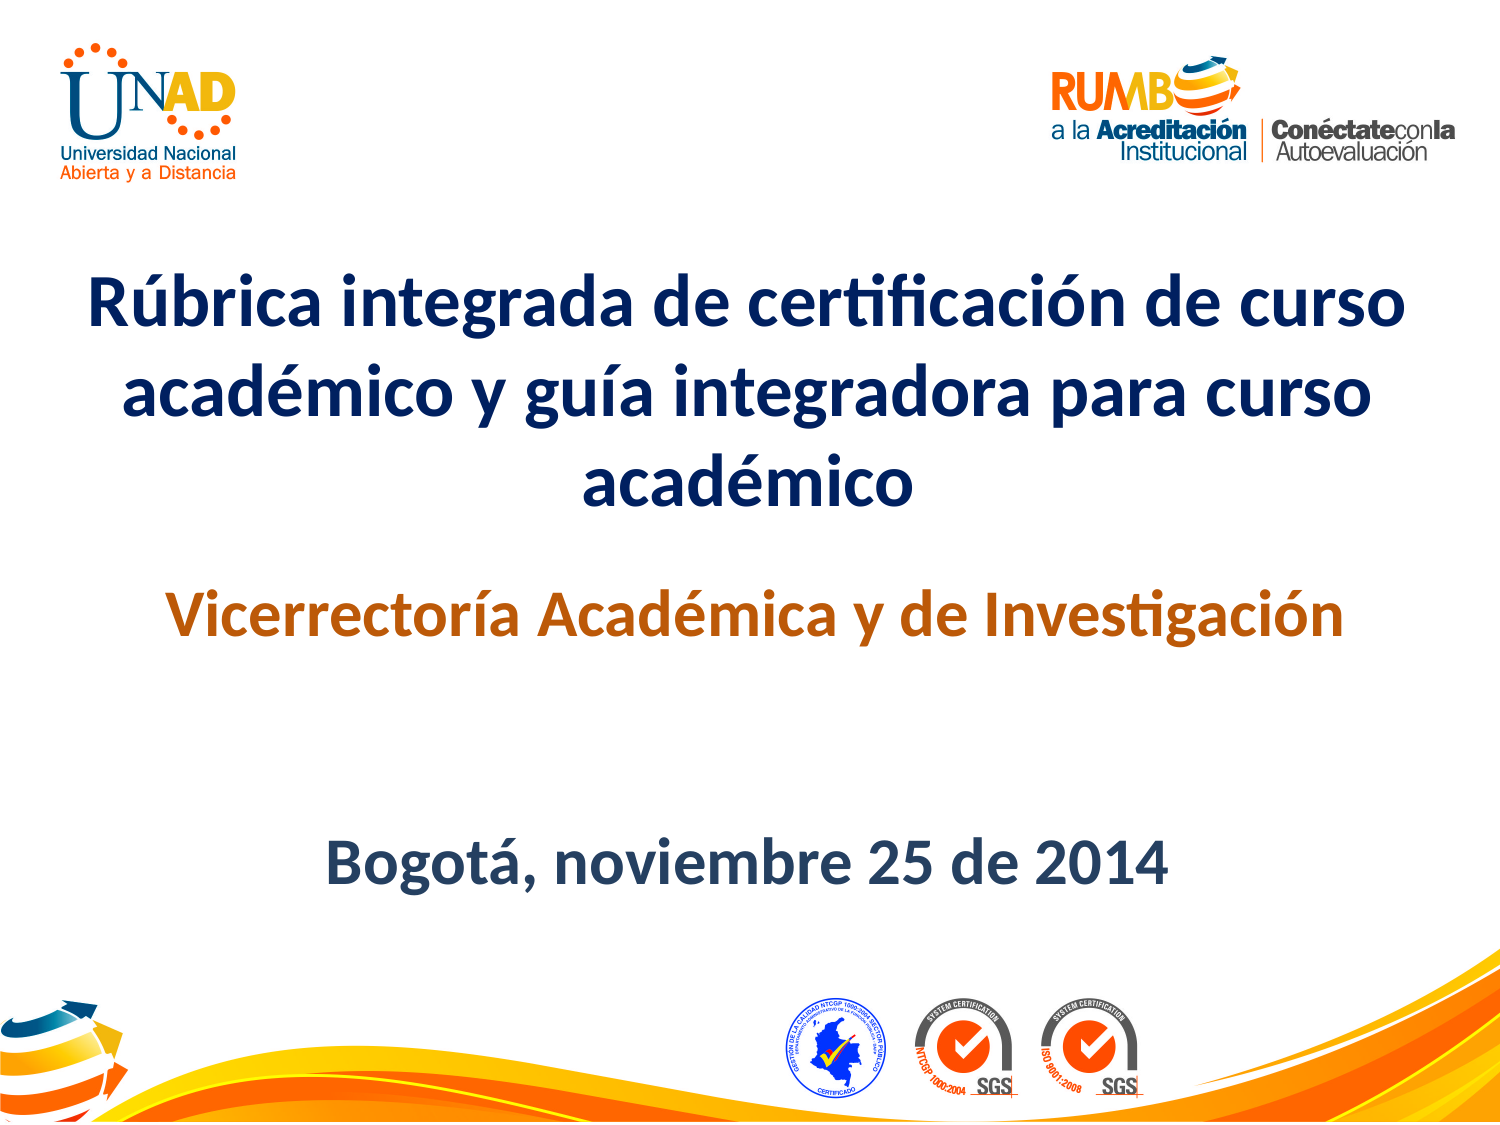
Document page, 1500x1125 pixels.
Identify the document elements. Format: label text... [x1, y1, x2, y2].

picture [0, 0, 1500, 1125]
text_box Bogotá, noviembre 25 de 2014 [234, 810, 1262, 910]
text_box Vicerrectoría Académica y de Investigación [33, 562, 1479, 657]
subtitle Rúbrica integrada de certificación de curso académico y guía integradora para curso académico [33, 243, 1463, 468]
